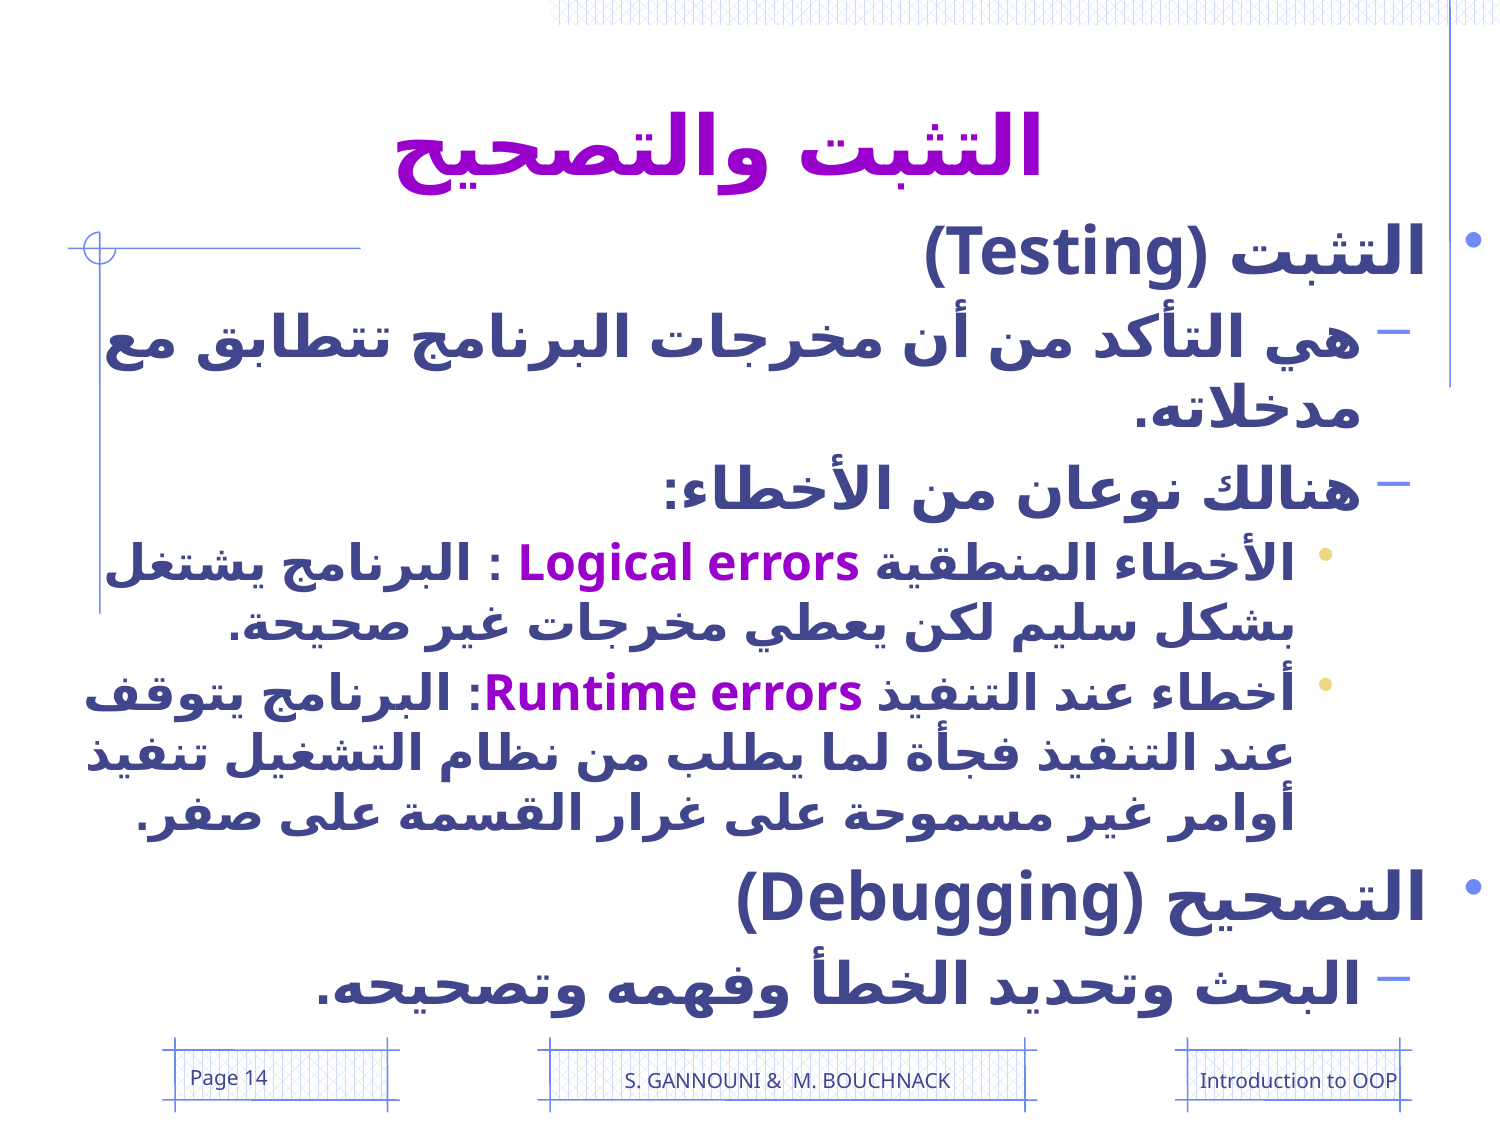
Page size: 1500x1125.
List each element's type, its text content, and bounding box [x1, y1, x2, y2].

list التثبت (Testing) هي التأكد من أن مخرجات البرنامج تتطابق مع مدخلاته. هنالك نوعان من الأخطاء: الأخطاء المنطقية Logical errors : البرنامج يشتغل بشكل سليم لكن يعطي مخرجات غير صحيحة. أخطاء عند التنفيذ Runtime errors: البرنامج يتوقف عند التنفيذ فجأة لما يطلب من نظام التشغيل تنفيذ أوامر غير مسموحة على غرار القسمة على صفر. التصحيح (Debugging) البحث وتحديد الخطأ وفهمه وتصحيحه. [0, 199, 1500, 801]
title التثبت والتصحيح [74, 49, 1363, 199]
footer S. GANNOUNI & M. BOUCHNACK [549, 1024, 1026, 1101]
slide_number Introduction to OOP [1099, 1024, 1413, 1101]
slide_number Page 14 [174, 1024, 488, 1101]
